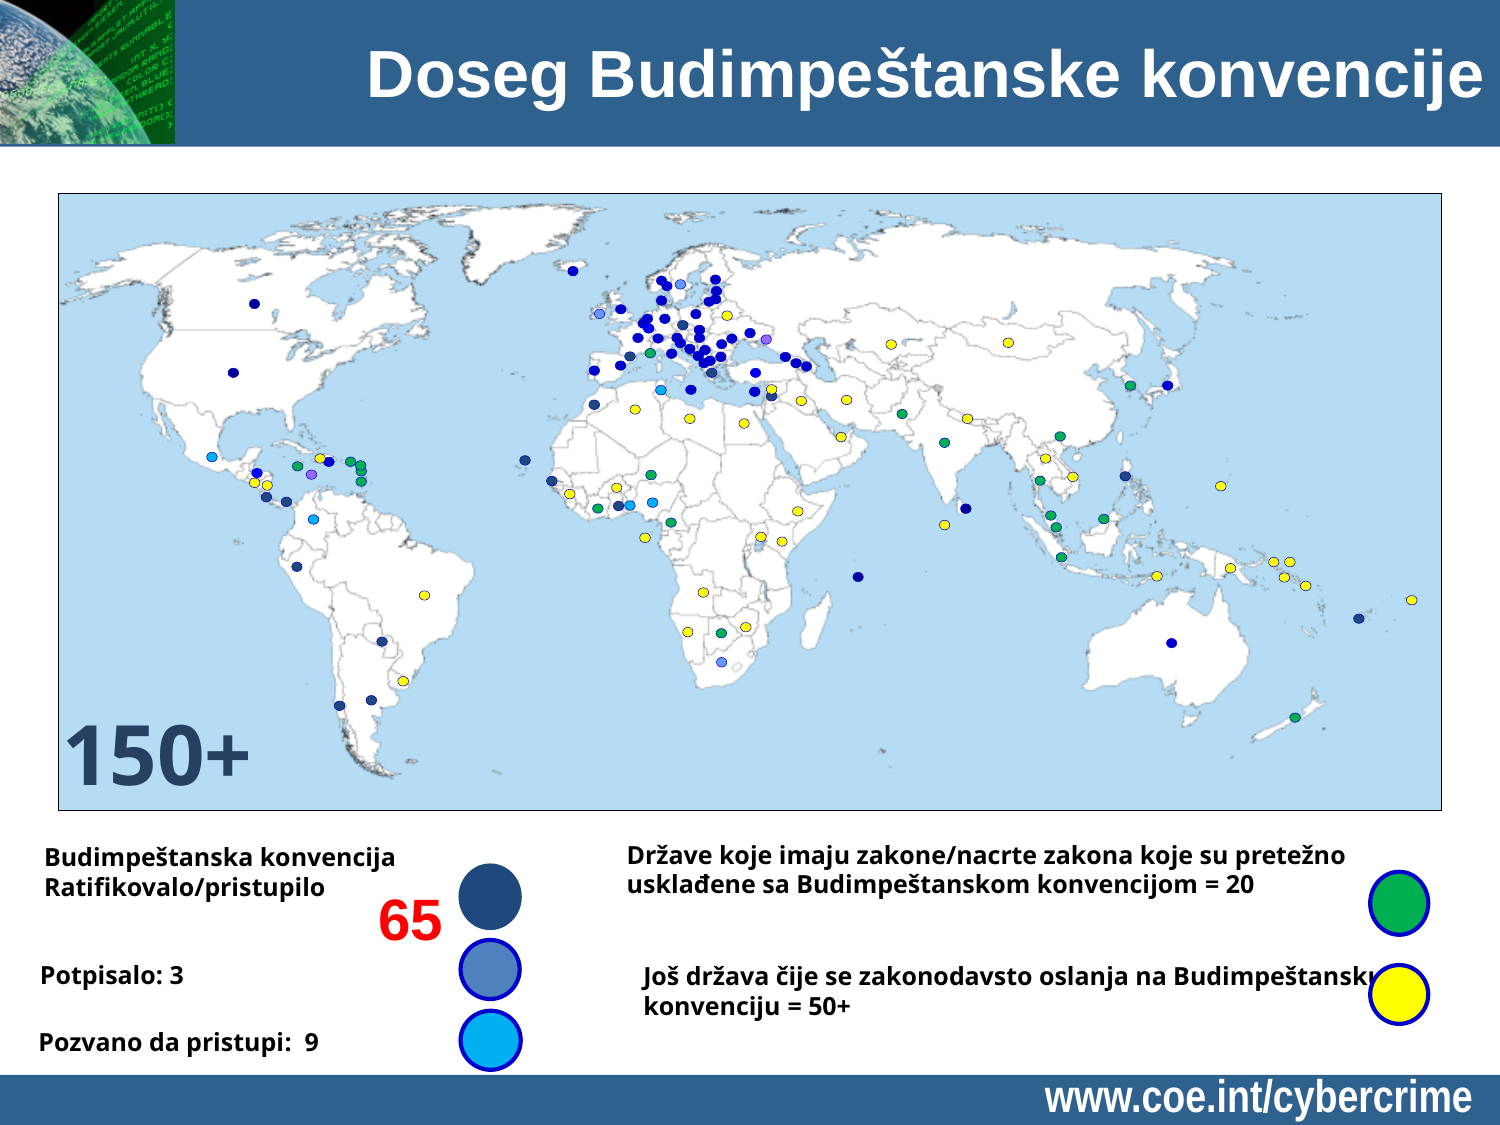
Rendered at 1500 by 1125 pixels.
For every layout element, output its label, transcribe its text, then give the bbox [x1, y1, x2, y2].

text_box 130+ [47, 594, 53, 694]
text_box Potpisalo: 3 [25, 951, 473, 997]
text_box 65 [363, 875, 459, 960]
text_box [459, 863, 522, 931]
text_box 150+ [47, 694, 53, 810]
text_box [0, 1073, 1030, 1125]
text_box Pozvano da pristupi: 9 [23, 1019, 468, 1064]
text_box www.coe.int/cybercrime [1030, 1059, 1500, 1125]
text_box Države koje imaju zakone/nacrte zakona koje su pretežno usklađene sa Budimpeštanskom konvencijom = 20 [611, 831, 1429, 907]
text_box [458, 1008, 523, 1072]
picture [0, 0, 175, 144]
text_box Još država čije se zakonodavsto oslanja na Budimpeštansku konvenciju = 50+ [628, 952, 1446, 1028]
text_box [58, 193, 1442, 811]
text_box Doseg Budimpeštanske konvencije [177, 0, 1500, 149]
text_box [458, 937, 522, 1002]
text_box [1368, 869, 1431, 937]
text_box [1368, 962, 1431, 1026]
text_box Budimpeštanska konvencija Ratifikovalo/pristupilo [29, 834, 420, 909]
